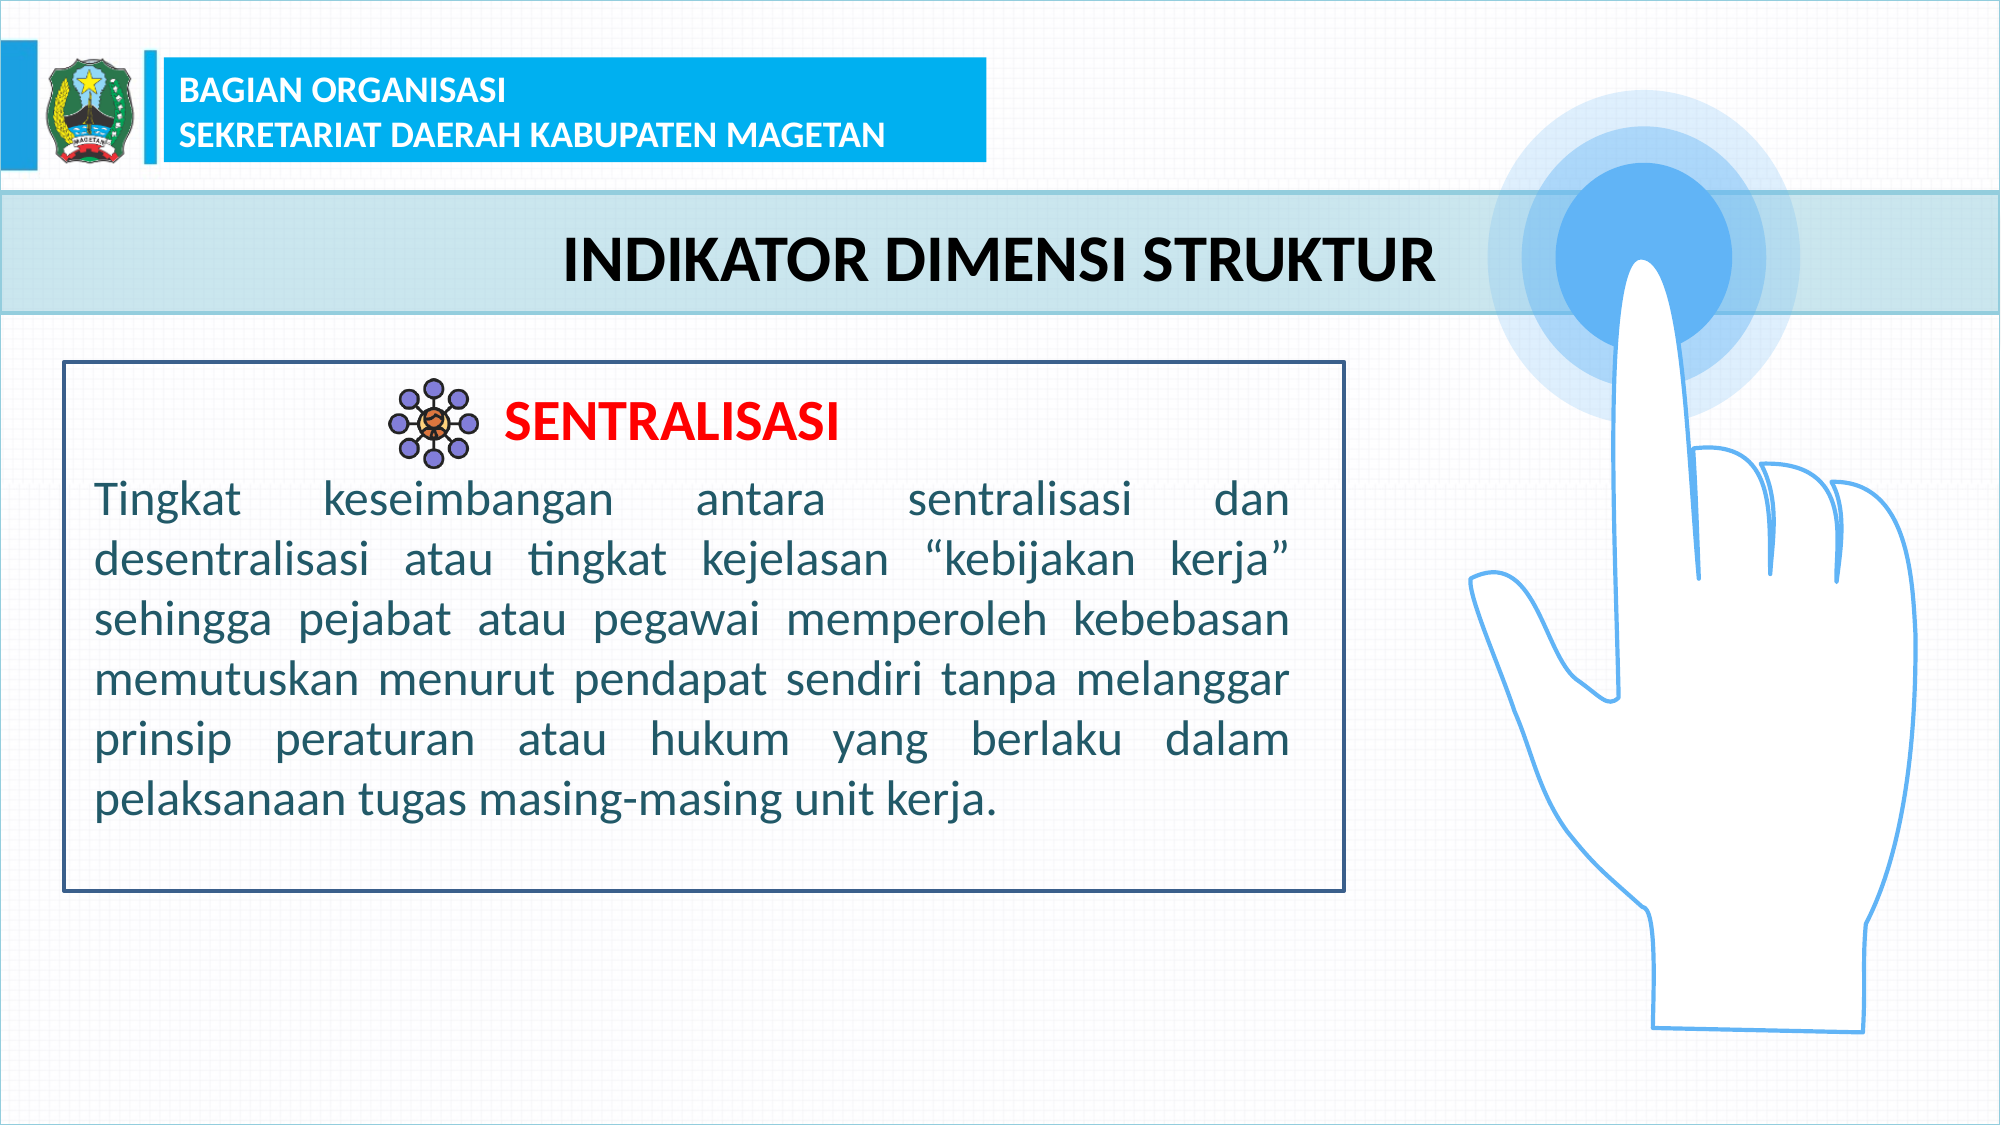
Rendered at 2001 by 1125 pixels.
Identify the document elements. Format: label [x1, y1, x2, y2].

picture [388, 378, 479, 469]
text_box [63, 361, 1345, 892]
text_box [0, 0, 2000, 1125]
picture [6, 47, 174, 174]
text_box [1470, 89, 1916, 1033]
